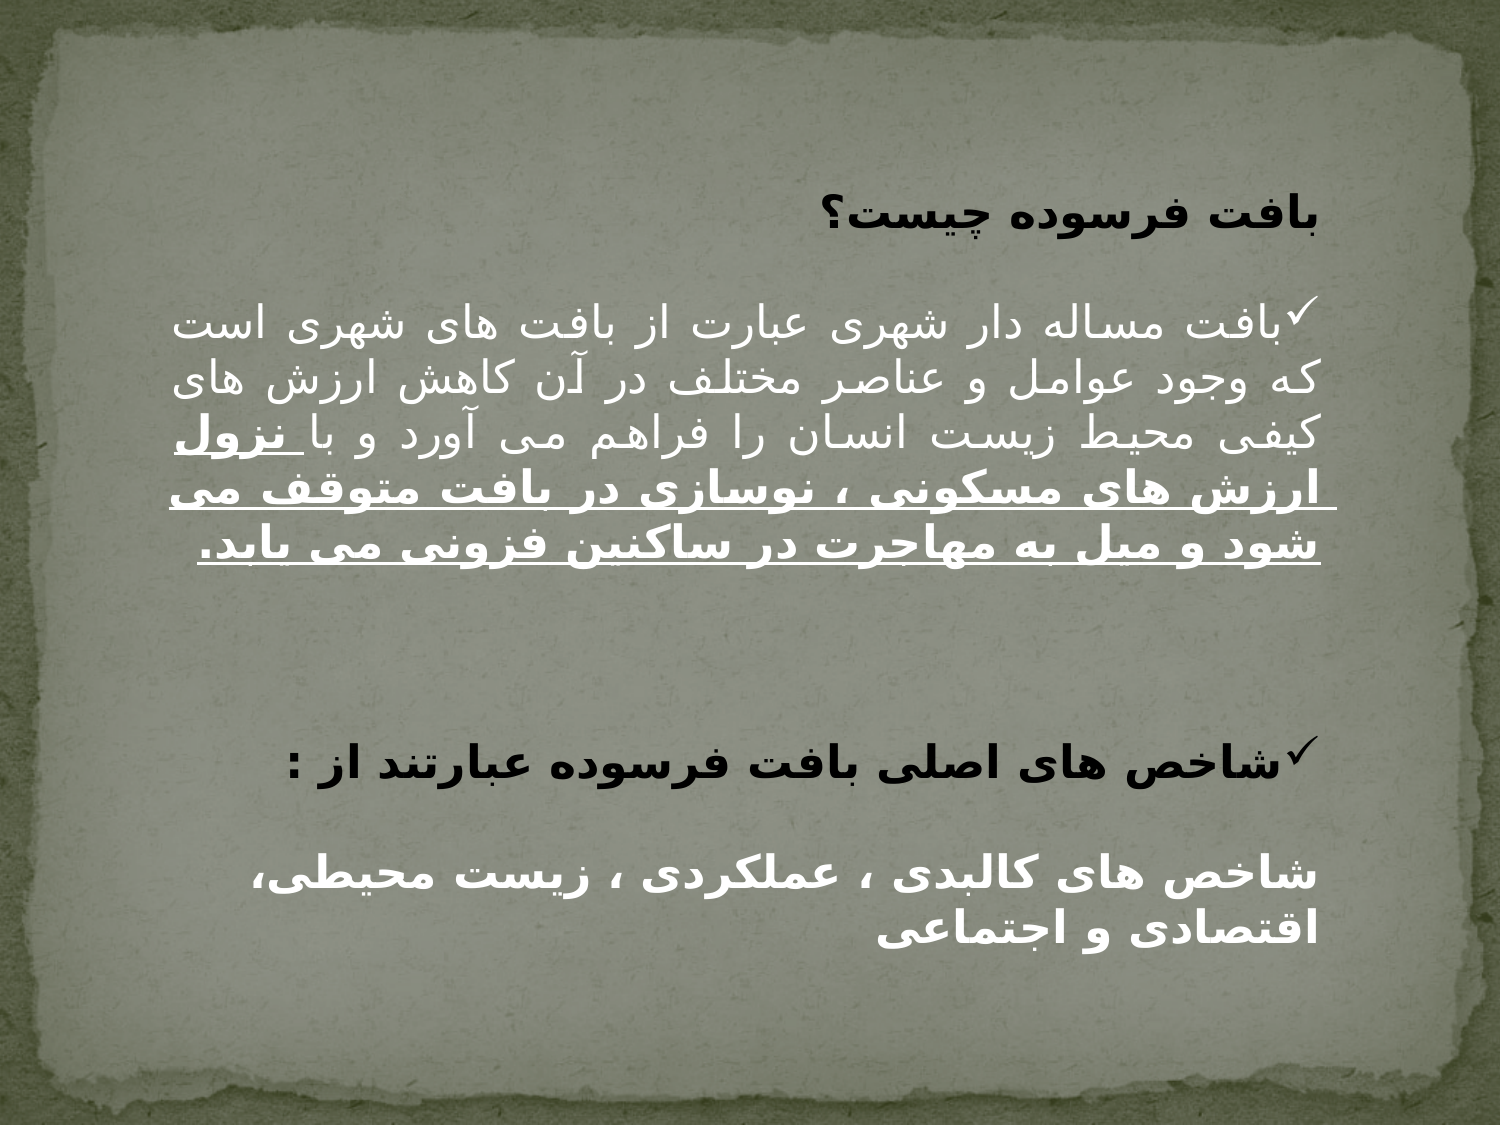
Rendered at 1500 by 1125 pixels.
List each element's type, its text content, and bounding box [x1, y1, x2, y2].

text_box بافت فرسوده چیست؟ بافت مساله دار شهری عبارت از بافت های شهری است که وجود عوامل و عناصر مختلف در آن کاهش ارزش های کیفی محیط زیست انسان را فراهم می آورد و با نزول ارزش های مسکونی ، نوسازی در بافت متوقف می شود و میل به مهاجرت در ساکنین فزونی می یابد. شاخص های اصلی بافت فرسوده عبارتند از : شاخص های کالبدی ، عملکردی ، زیست محیطی، اقتصادی و اجتماعی [152, 175, 1336, 1016]
